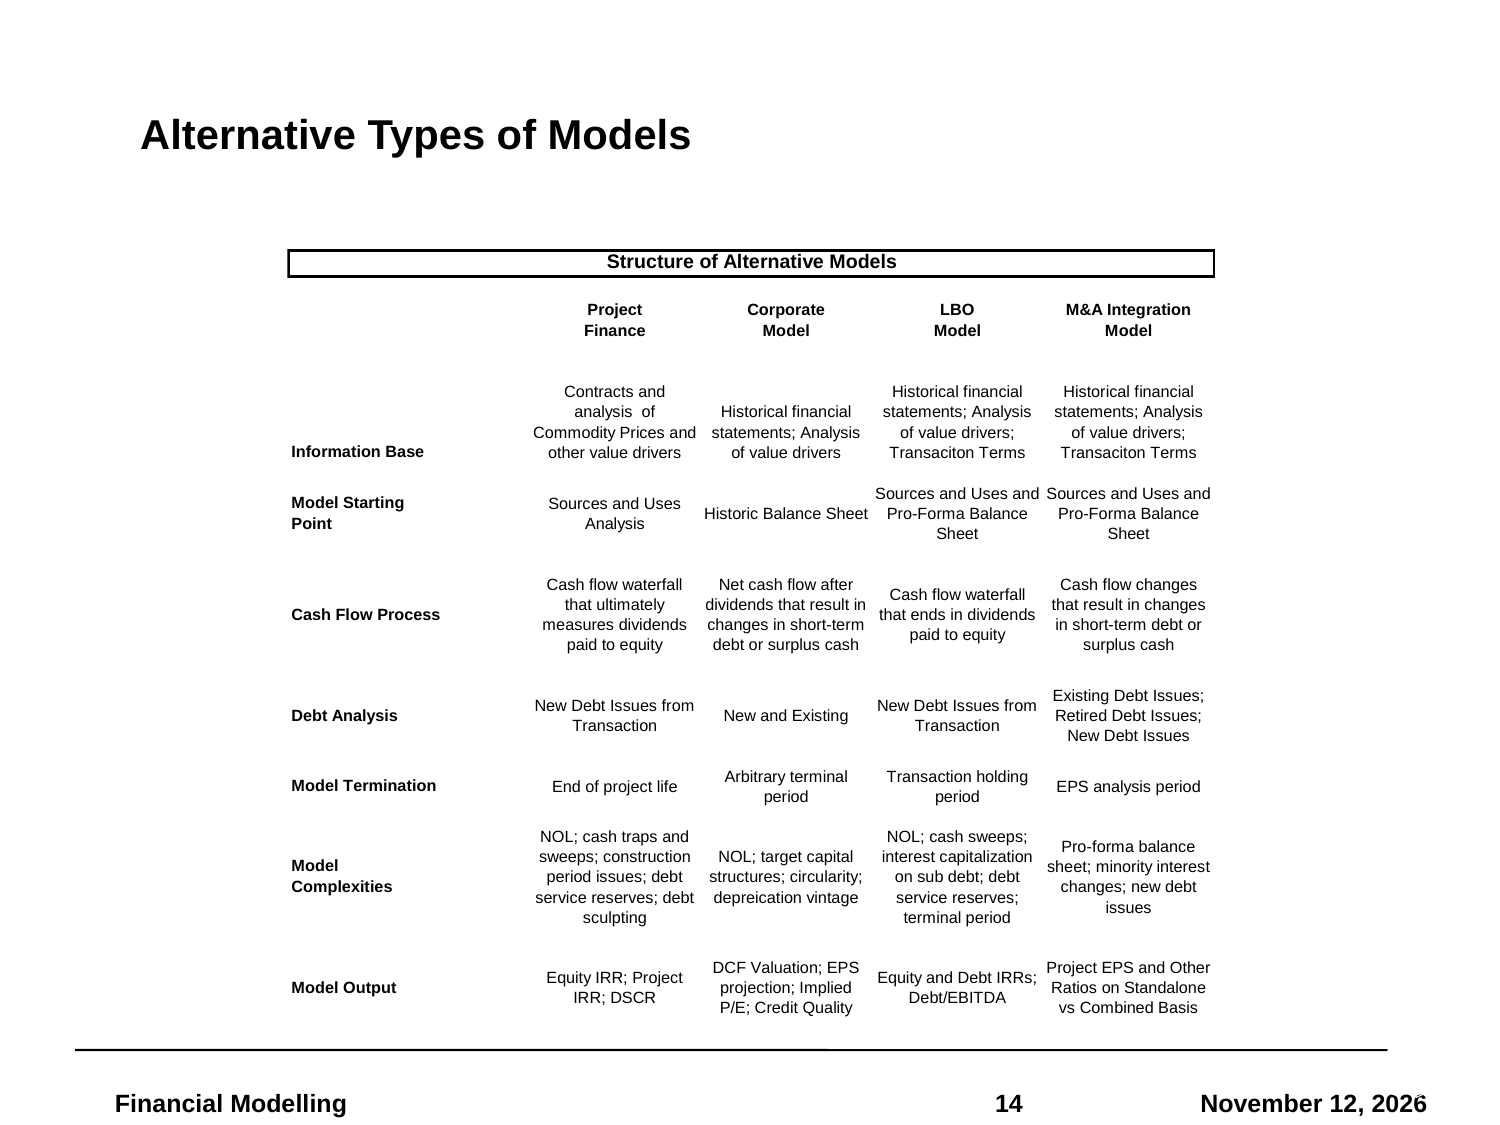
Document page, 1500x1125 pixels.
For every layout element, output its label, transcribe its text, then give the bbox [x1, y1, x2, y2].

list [287, 249, 1216, 1030]
title Alternative Types of Models [124, 99, 1413, 226]
